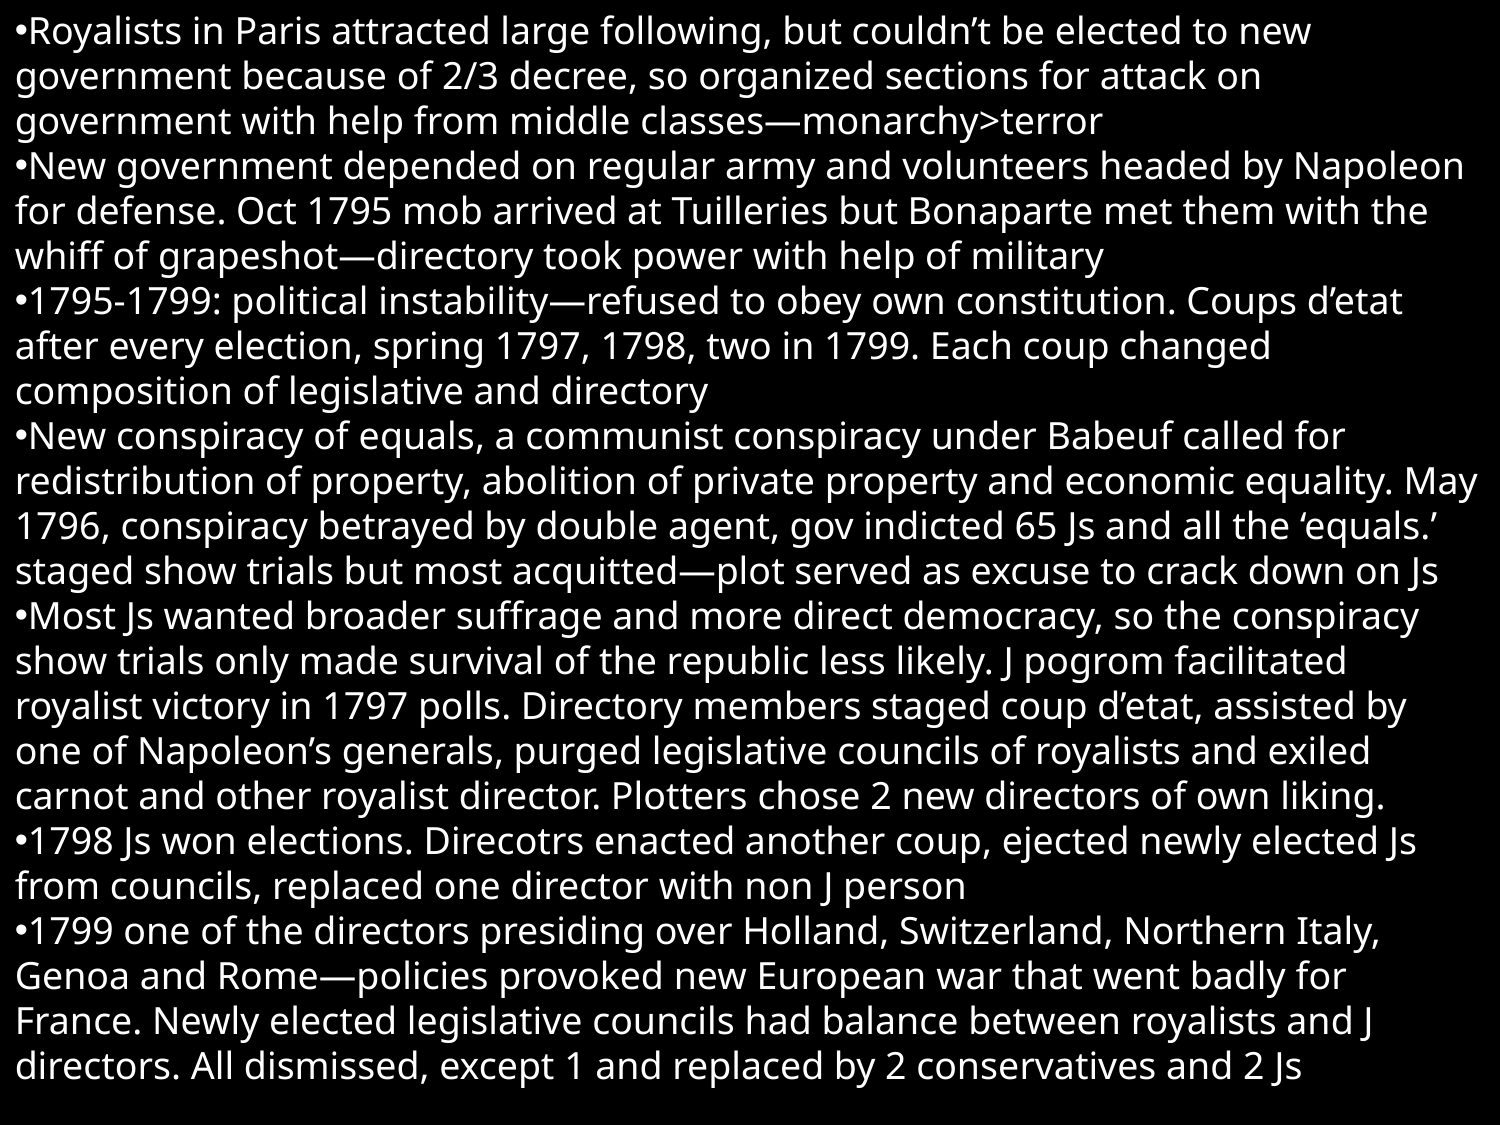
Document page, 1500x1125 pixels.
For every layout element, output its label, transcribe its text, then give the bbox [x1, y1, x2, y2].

text_box Royalists in Paris attracted large following, but couldn’t be elected to new government because of 2/3 decree, so organized sections for attack on government with help from middle classes—monarchy>terror New government depended on regular army and volunteers headed by Napoleon for defense. Oct 1795 mob arrived at Tuilleries but Bonaparte met them with the whiff of grapeshot—directory took power with help of military 1795-1799: political instability—refused to obey own constitution. Coups d’etat after every election, spring 1797, 1798, two in 1799. Each coup changed composition of legislative and directory New conspiracy of equals, a communist conspiracy under Babeuf called for redistribution of property, abolition of private property and economic equality. May 1796, conspiracy betrayed by double agent, gov indicted 65 Js and all the ‘equals.’ staged show trials but most acquitted—plot served as excuse to crack down on Js Most Js wanted broader suffrage and more direct democracy, so the conspiracy show trials only made survival of the republic less likely. J pogrom facilitated royalist victory in 1797 polls. Directory members staged coup d’etat, assisted by one of Napoleon’s generals, purged legislative councils of royalists and exiled carnot and other royalist director. Plotters chose 2 new directors of own liking. 1798 Js won elections. Direcotrs enacted another coup, ejected newly elected Js from councils, replaced one director with non J person 1799 one of the directors presiding over Holland, Switzerland, Northern Italy, Genoa and Rome—policies provoked new European war that went badly for France. Newly elected legislative councils had balance between royalists and J directors. All dismissed, except 1 and replaced by 2 conservatives and 2 Js [0, 0, 1500, 1095]
